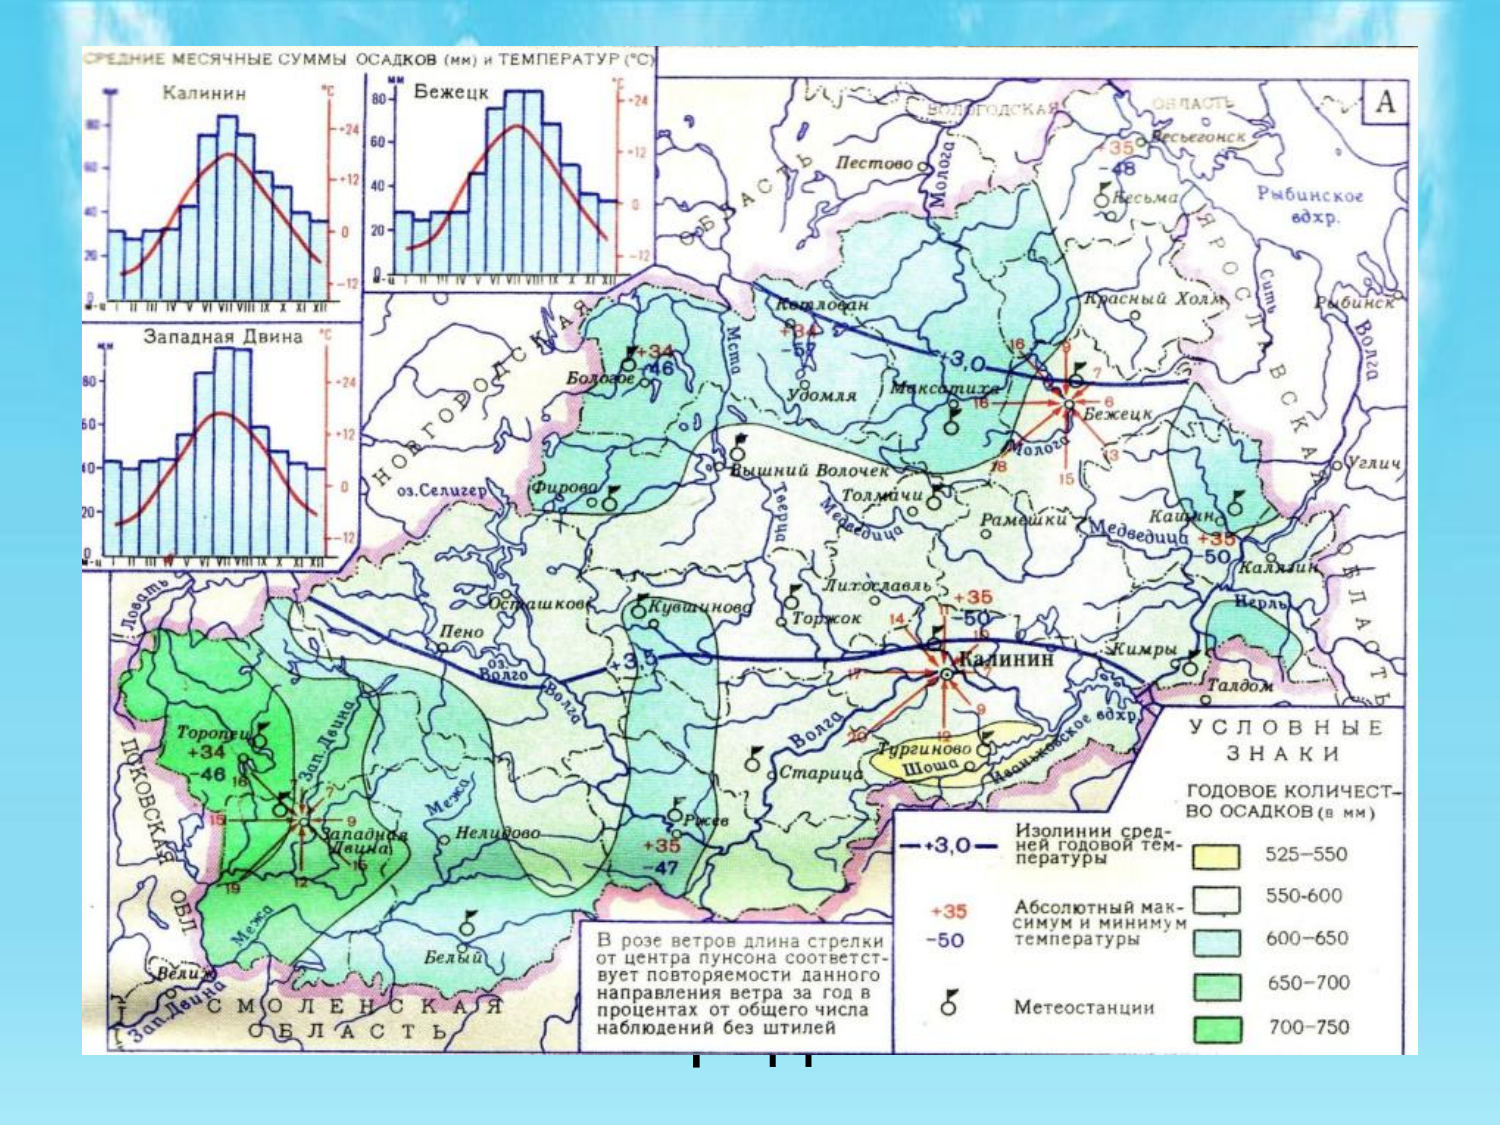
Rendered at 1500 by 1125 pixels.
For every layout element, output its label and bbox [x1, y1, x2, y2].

list [81, 46, 1419, 1055]
picture [0, 0, 1500, 1125]
